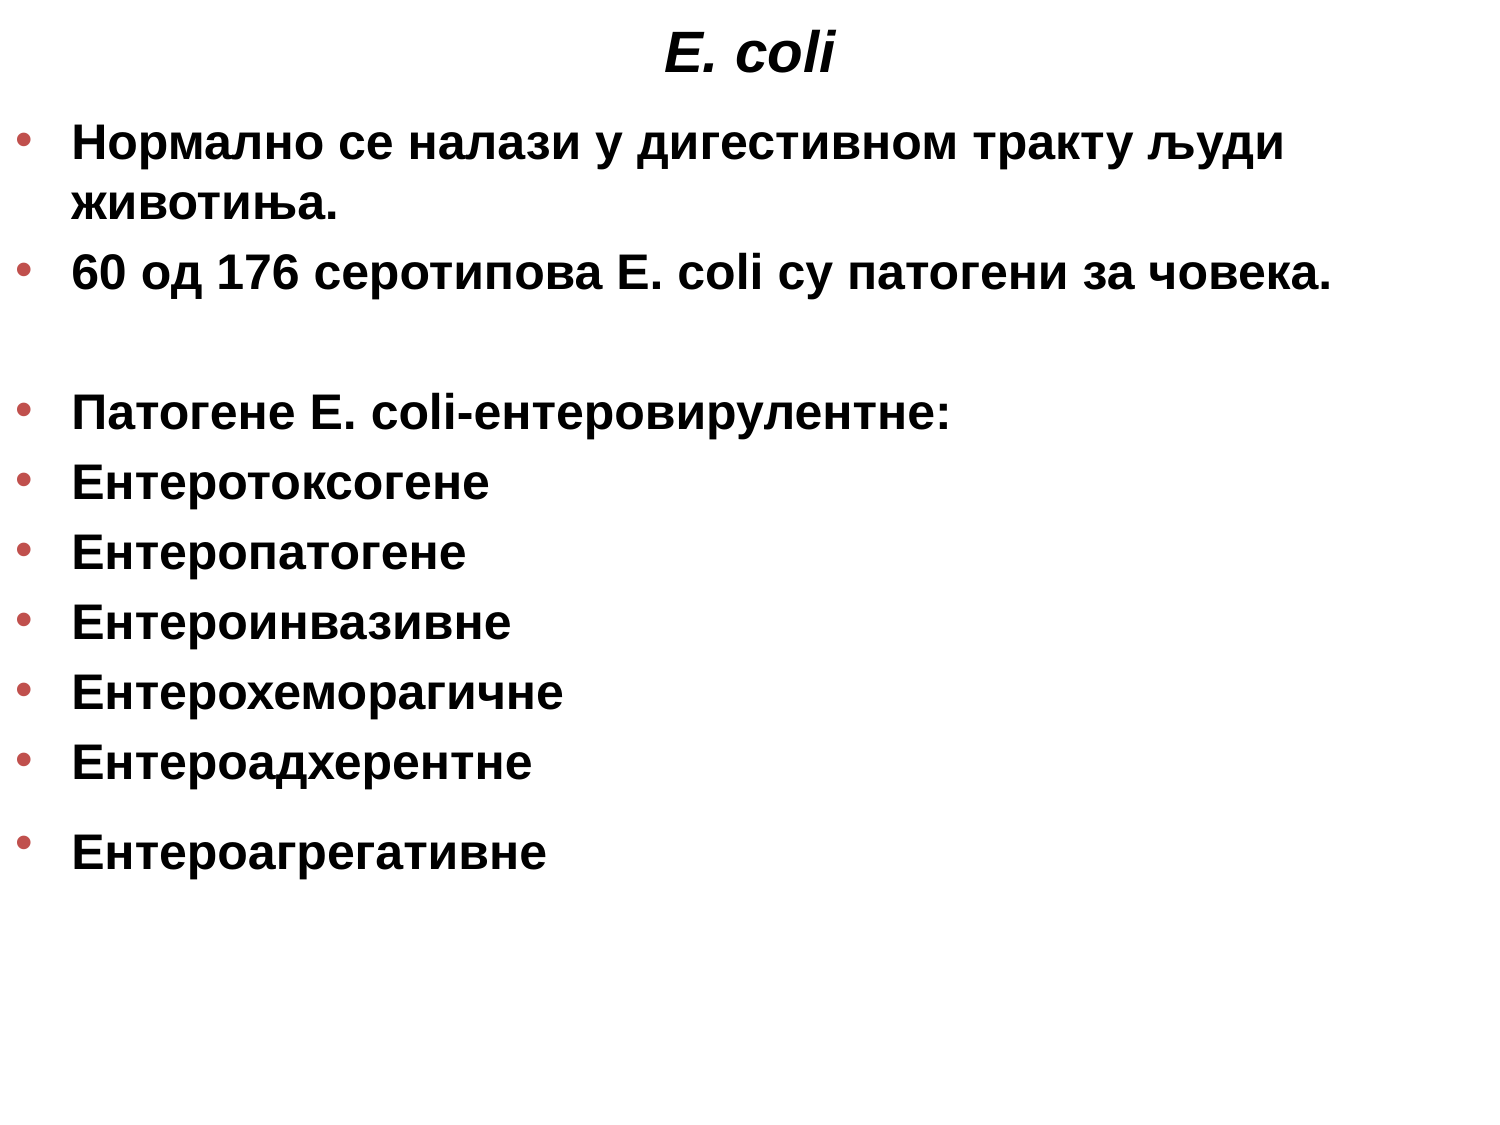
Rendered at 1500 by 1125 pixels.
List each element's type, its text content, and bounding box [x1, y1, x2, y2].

list Нормално се налази у дигестивном тракту људи животиња. 60 од 176 серотипова Е. coli су патогени за човека. Патогене E. coli-ентеровирулентне: Ентеротоксогене Ентеропатогене Ентероинвазивне Ентерохеморагичне Ентероадхерентне Ентероагрегативне [0, 101, 1500, 1125]
title Е. coli [74, 0, 1426, 101]
